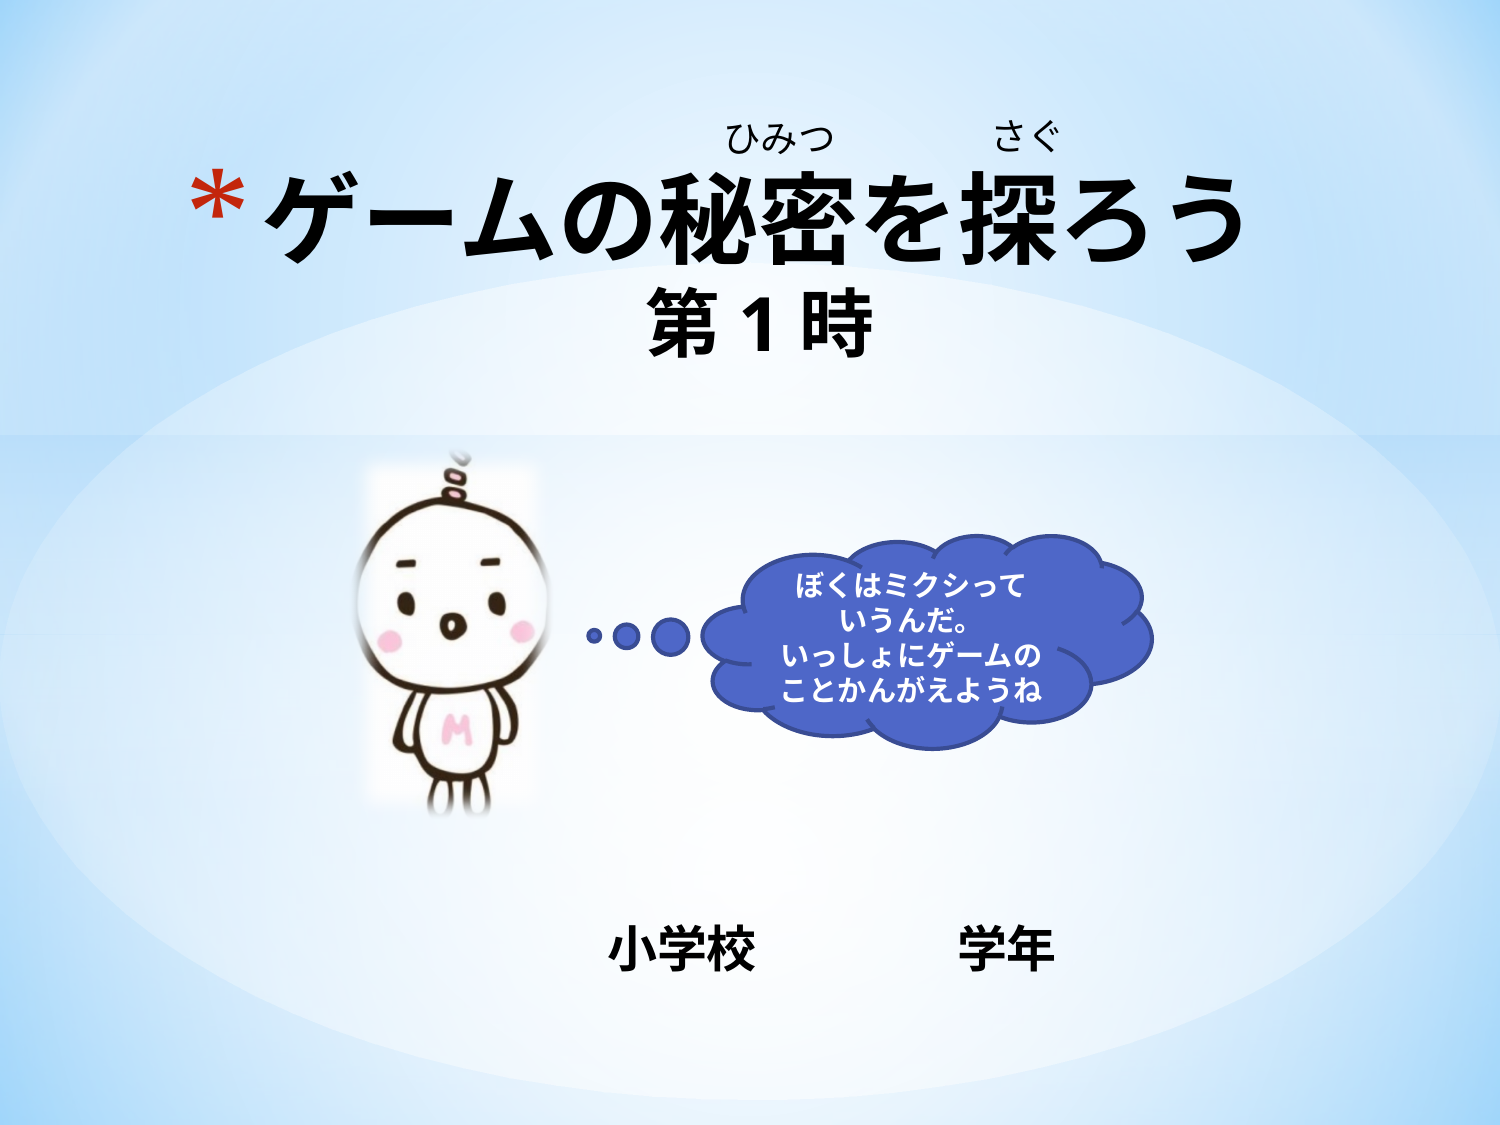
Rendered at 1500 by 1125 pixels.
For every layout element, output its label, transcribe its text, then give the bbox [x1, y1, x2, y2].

text_box ぼくはミクシって いうんだ。 いっしょにゲームのことかんがえようね [612, 622, 641, 651]
text_box さぐ [972, 96, 1083, 175]
title ゲームの秘密を探ろう 第1時 [123, 148, 1292, 433]
picture [348, 446, 555, 822]
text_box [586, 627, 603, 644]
text_box ぼくはミクシって いうんだ。 いっしょにゲームのことかんがえようね [700, 533, 1155, 752]
subtitle 小学校 学年 [223, 833, 1241, 1024]
text_box ひみつ [677, 100, 882, 175]
text_box ぼくはミクシって いうんだ。 いっしょにゲームのことかんがえようね [650, 617, 691, 657]
